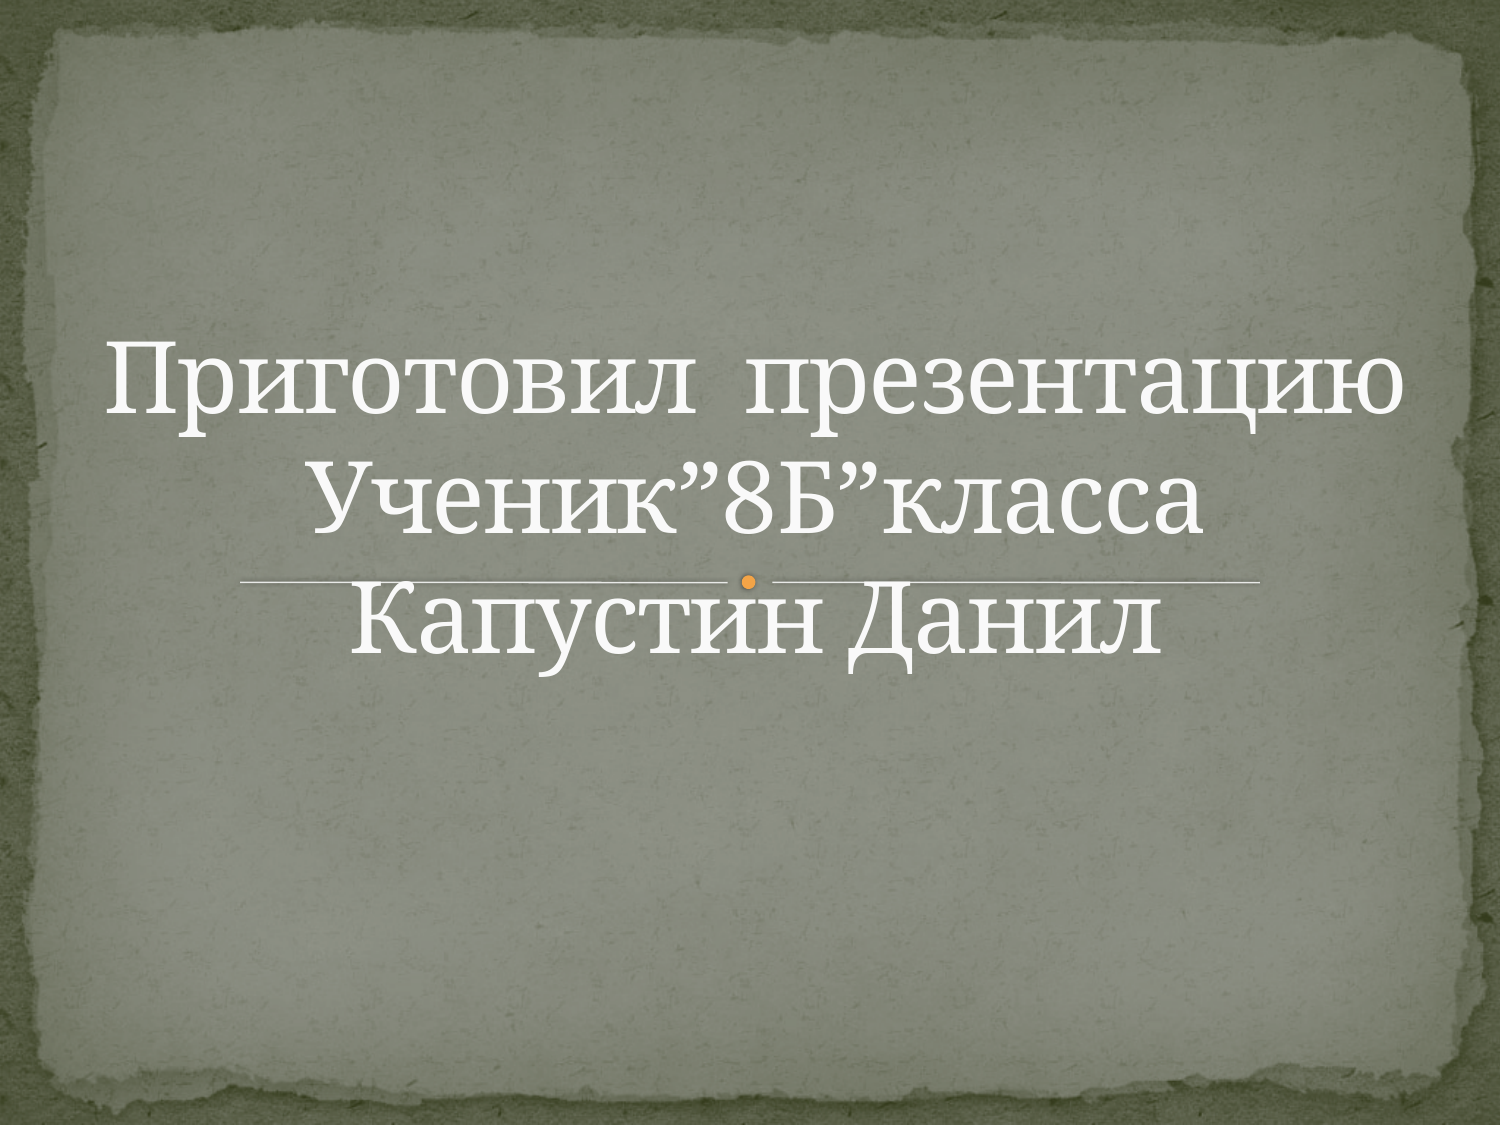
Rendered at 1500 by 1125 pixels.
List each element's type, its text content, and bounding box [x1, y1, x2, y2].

title Приготовил презентацию Ученик”8Б”класса Капустин Данил [74, 235, 1438, 681]
